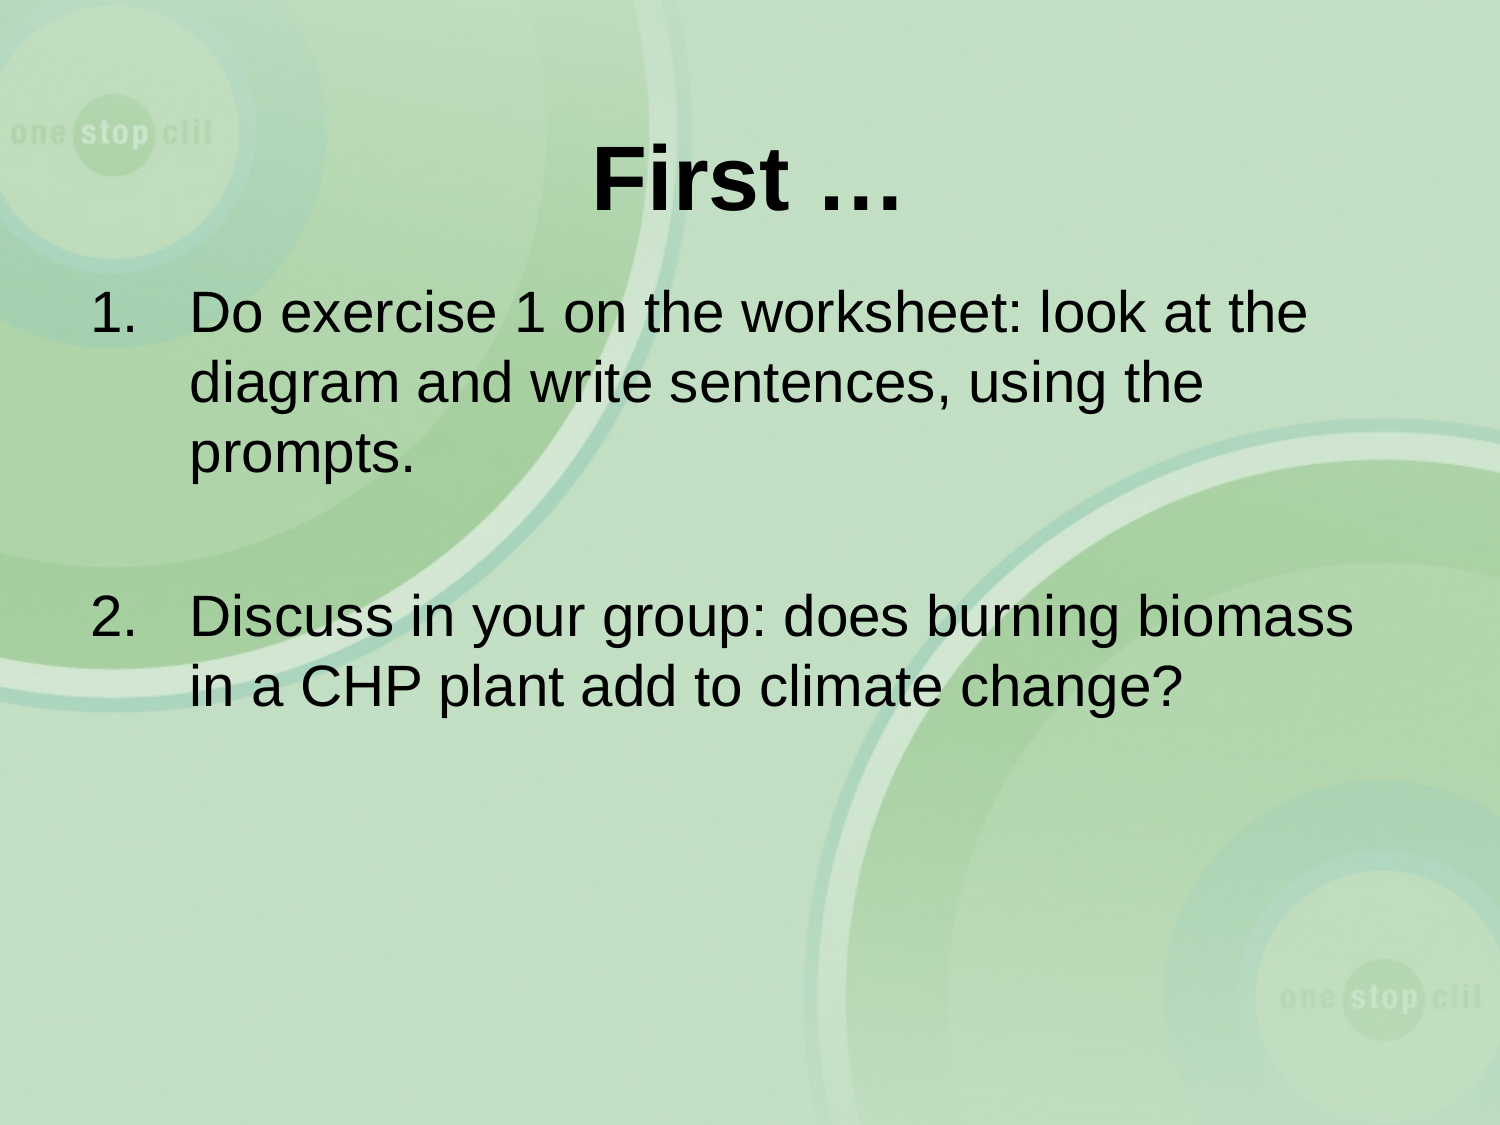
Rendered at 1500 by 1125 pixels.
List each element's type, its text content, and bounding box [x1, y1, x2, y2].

title First … [75, 79, 1425, 267]
picture [0, 0, 1500, 1125]
list Do exercise 1 on the worksheet: look at the diagram and write sentences, using the prompts. 2. Discuss in your group: does burning biomass in a CHP plant add to climate change? [75, 267, 1425, 1010]
